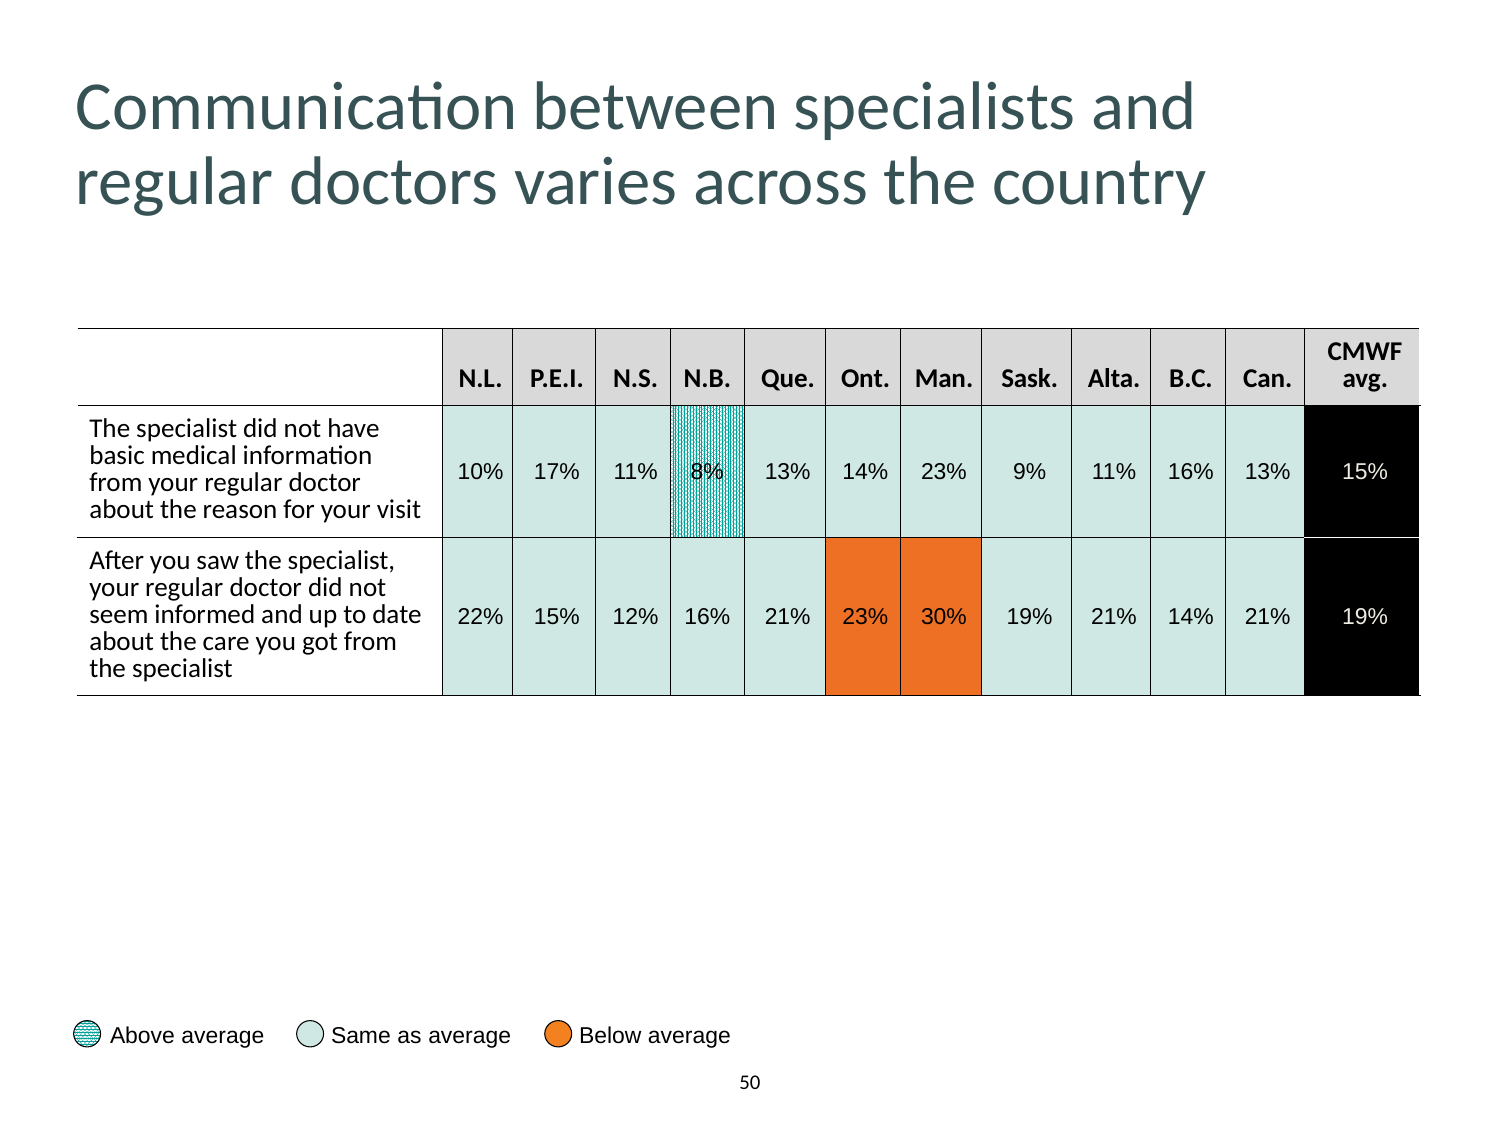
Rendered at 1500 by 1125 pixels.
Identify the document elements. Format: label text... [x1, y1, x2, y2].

table_cell 13% [745, 406, 825, 537]
table_cell 23% [826, 538, 900, 695]
table_cell 21% [1226, 538, 1304, 695]
table_header N.S. [596, 329, 670, 405]
table_cell 22% [443, 538, 512, 695]
table_cell 16% [671, 538, 744, 695]
table_header N.L. [443, 329, 512, 405]
table_cell 13% [1226, 406, 1304, 537]
table_cell 19% [982, 538, 1071, 695]
table_cell 17% [513, 406, 595, 537]
table_cell 11% [1072, 406, 1150, 537]
table_cell 30% [901, 538, 981, 695]
table_header B.C. [1151, 329, 1225, 405]
table_cell After you saw the specialist, your regular doctor did not seem informed and up to date about the care you got from the specialist [78, 538, 442, 695]
table_header Alta. [1072, 329, 1150, 405]
table_cell 21% [745, 538, 825, 695]
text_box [73, 1012, 784, 1057]
table_cell 10% [443, 406, 512, 537]
table_cell 15% [513, 538, 595, 695]
table_cell 16% [1151, 406, 1225, 537]
table_header Can. [1226, 329, 1304, 405]
table_cell 14% [1151, 538, 1225, 695]
table_cell 9% [982, 406, 1071, 537]
table_cell 15% [1305, 406, 1419, 537]
table_cell 23% [901, 406, 981, 537]
table_cell 12% [596, 538, 670, 695]
table_cell 8% [671, 406, 744, 537]
table_header Que. [745, 329, 825, 405]
table_header CMWF avg. [1305, 329, 1419, 405]
table_header [78, 329, 442, 405]
table_cell 14% [826, 406, 900, 537]
table_header P.E.I. [513, 329, 595, 405]
table_header Sask. [982, 329, 1071, 405]
title Communication between specialists and regular doctors varies across the country [60, 60, 1411, 152]
table_cell 21% [1072, 538, 1150, 695]
table_header N.B. [671, 329, 744, 405]
table_cell 11% [596, 406, 670, 537]
table_cell 19% [1305, 538, 1419, 695]
table_header Ont. [826, 329, 900, 405]
table_cell The specialist did not have basic medical information from your regular doctor about the reason for your visit [78, 406, 442, 537]
table_header Man. [901, 329, 981, 405]
